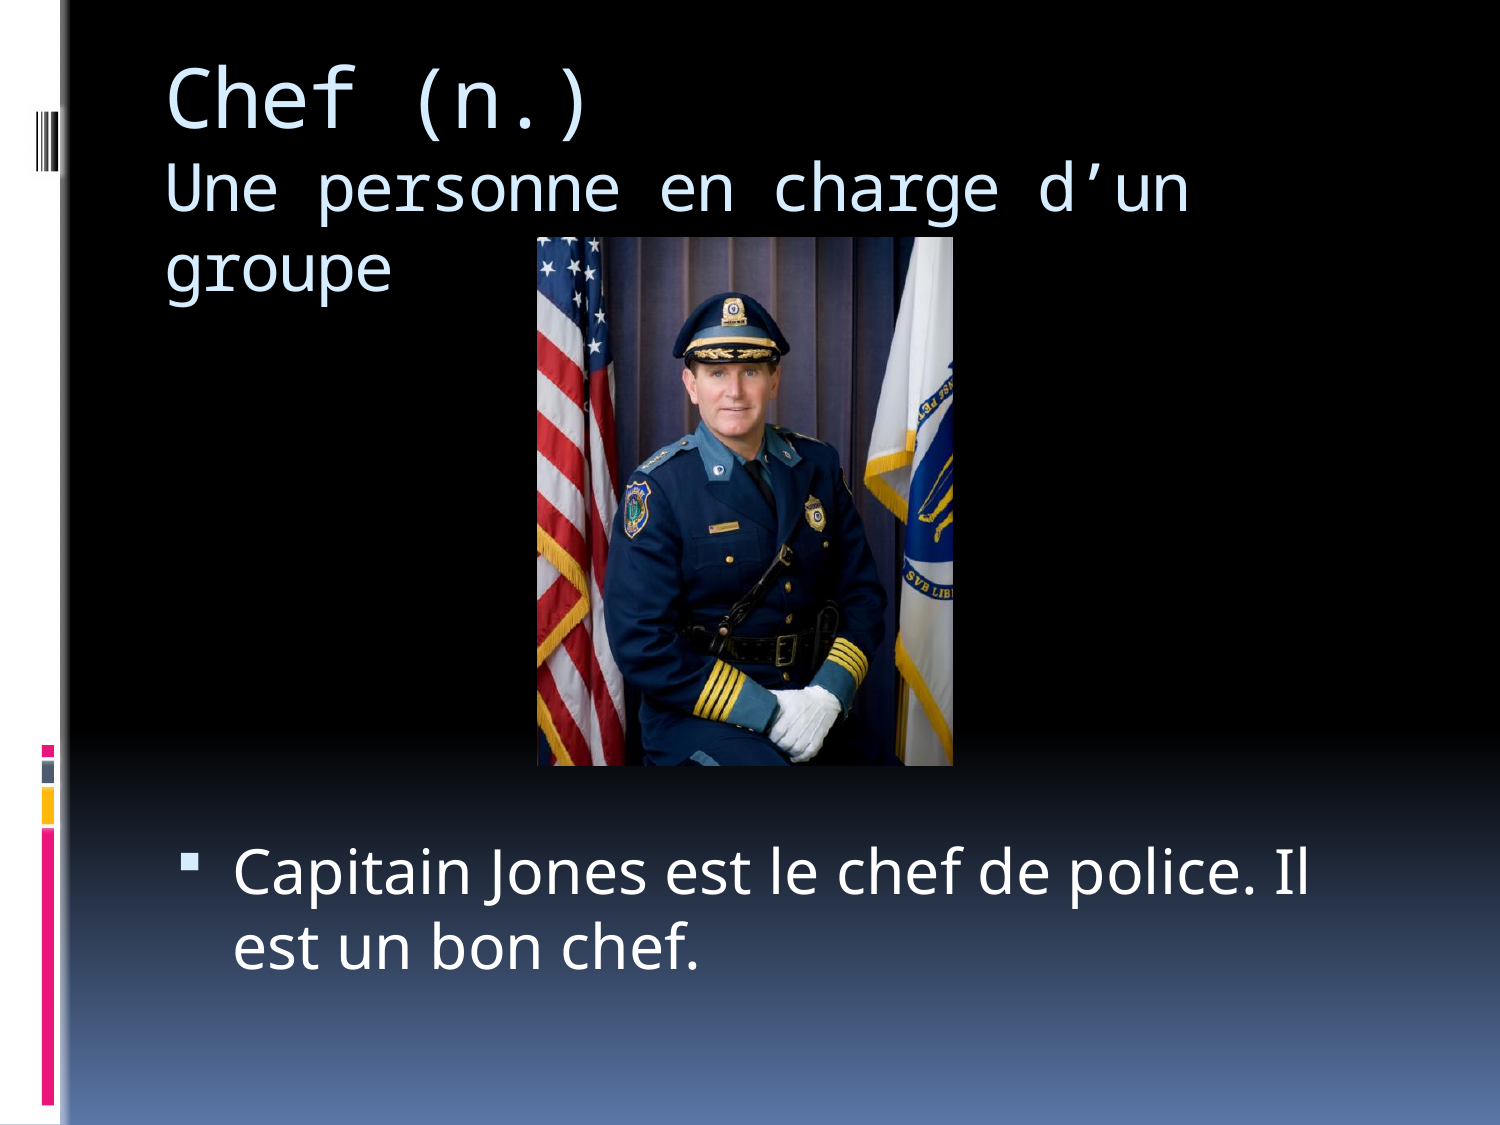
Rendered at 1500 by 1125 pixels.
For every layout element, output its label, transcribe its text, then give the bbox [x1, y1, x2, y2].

title Chef (n.) Une personne en charge d’un groupe [150, 37, 1425, 234]
picture [537, 236, 953, 766]
list Capitain Jones est le chef de police. Il est un bon chef. [150, 825, 1425, 1043]
